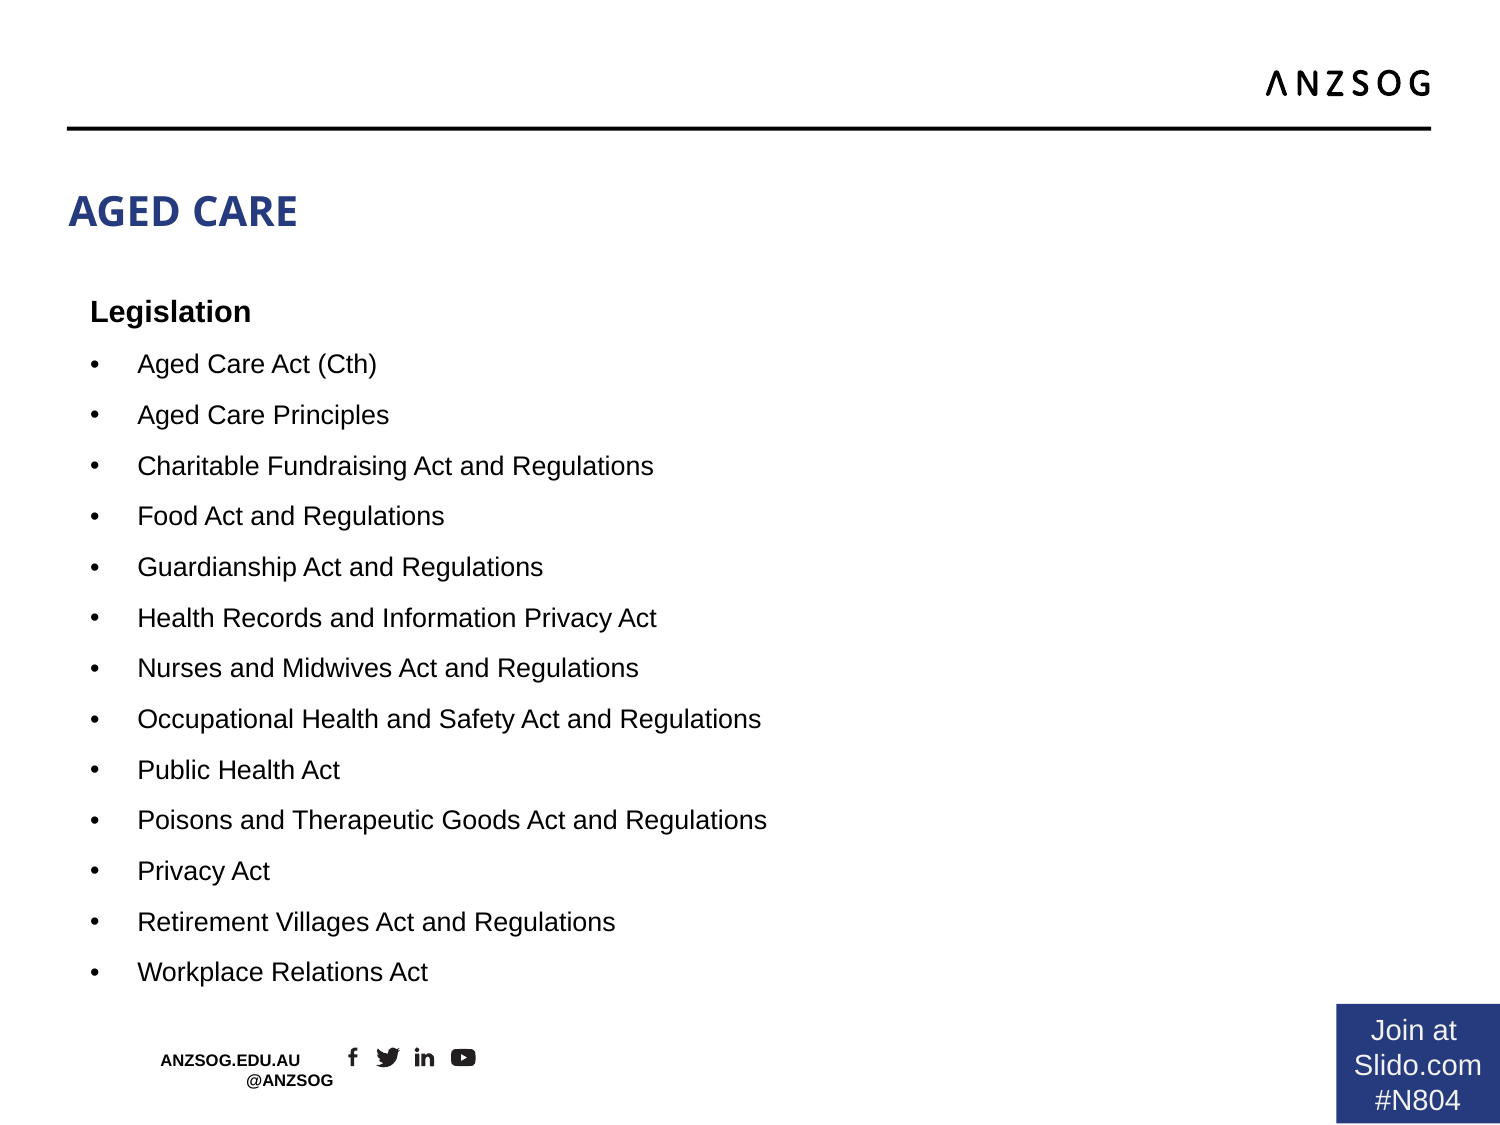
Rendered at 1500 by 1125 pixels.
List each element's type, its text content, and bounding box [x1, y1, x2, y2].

list Legislation Aged Care Act (Cth) Aged Care Principles Charitable Fundraising Act and Regulations Food Act and Regulations Guardianship Act and Regulations Health Records and Information Privacy Act Nurses and Midwives Act and Regulations Occupational Health and Safety Act and Regulations Public Health Act Poisons and Therapeutic Goods Act and Regulations Privacy Act Retirement Villages Act and Regulations Workplace Relations Act [75, 285, 1425, 971]
title Aged care [53, 138, 1430, 244]
text_box Join at Slido.com #N804 [1336, 1003, 1500, 1124]
